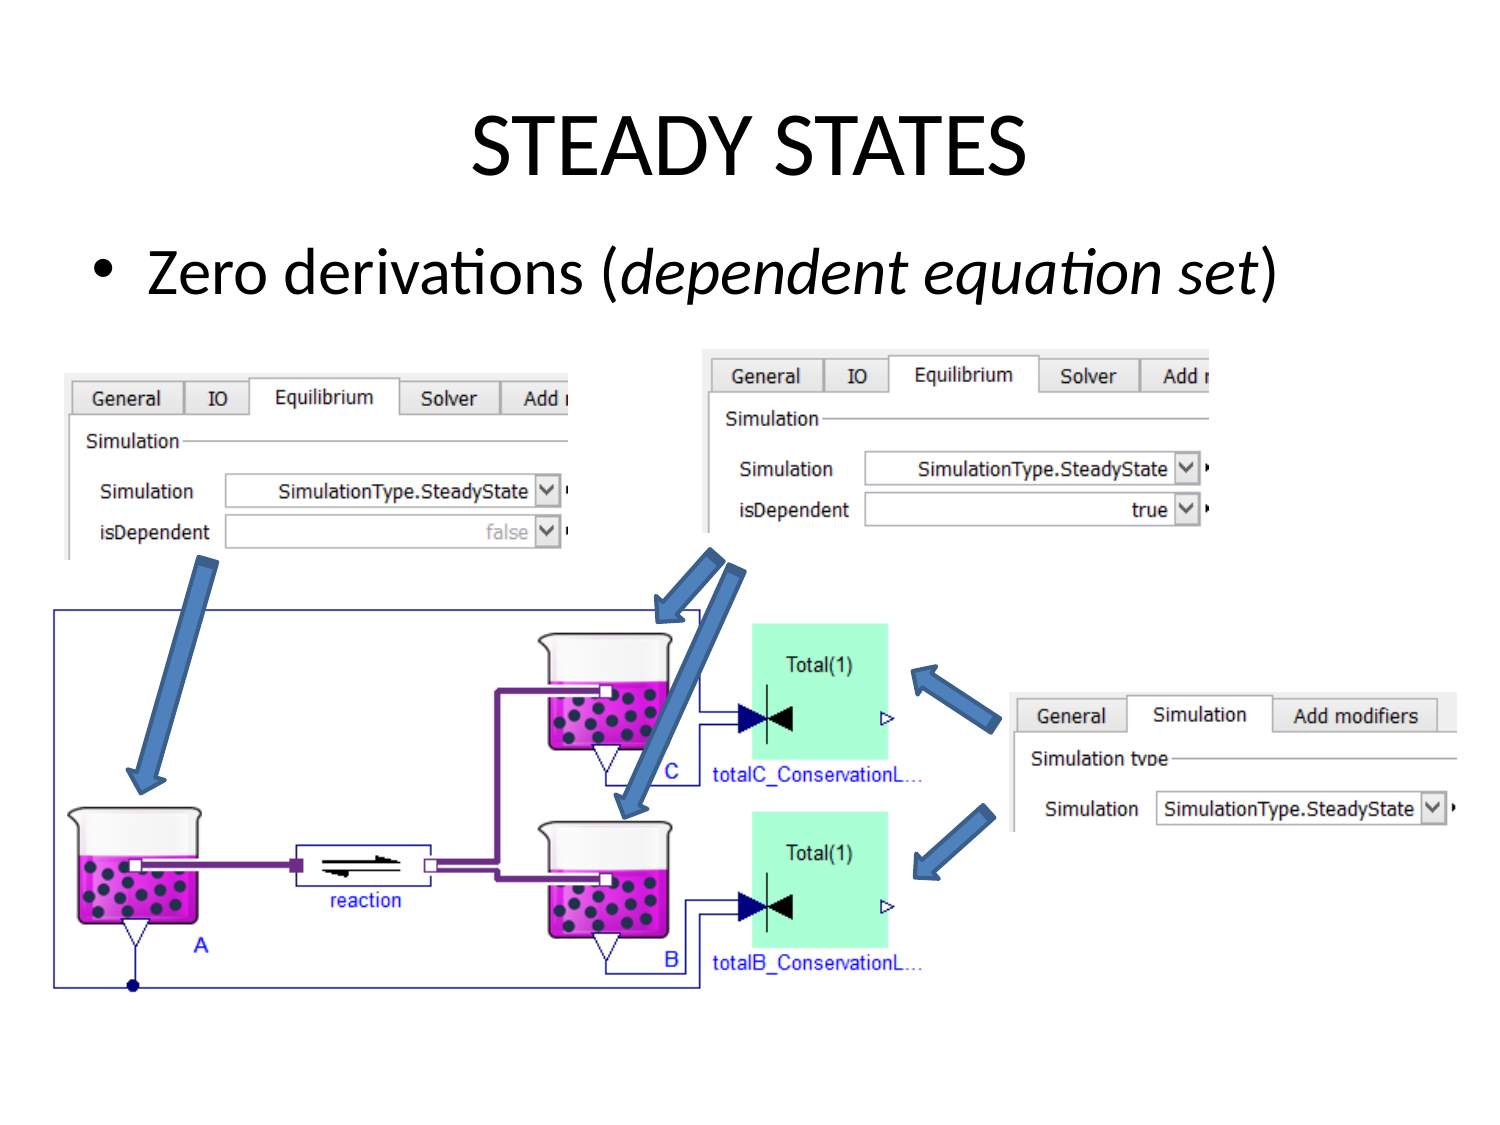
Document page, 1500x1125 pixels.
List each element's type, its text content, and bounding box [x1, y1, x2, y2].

text_box [712, 562, 747, 596]
picture [1009, 692, 1457, 832]
text_box [946, 802, 997, 864]
picture [40, 597, 940, 1000]
picture [64, 373, 569, 560]
title STEADY STATES [75, 45, 1425, 233]
text_box [946, 680, 1003, 735]
text_box [665, 547, 726, 596]
text_box [185, 569, 218, 596]
picture [702, 349, 1210, 533]
list Zero derivations (dependent equation set) [76, 219, 1427, 963]
